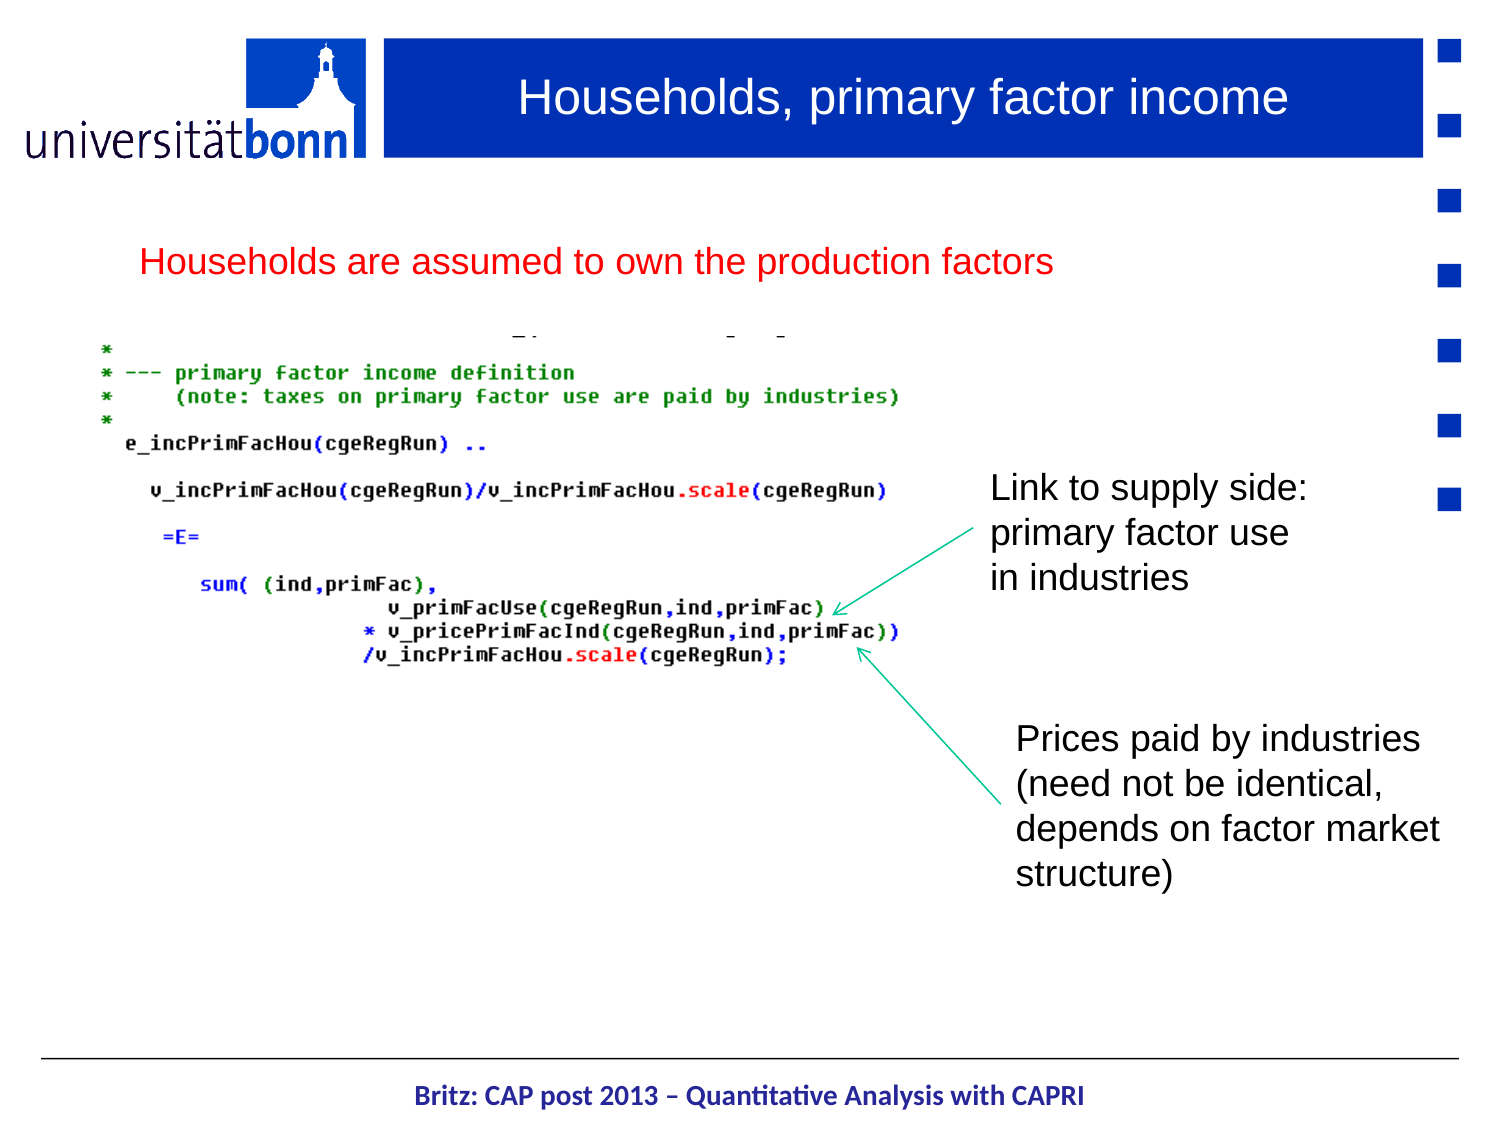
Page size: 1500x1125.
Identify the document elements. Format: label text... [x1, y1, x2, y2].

text_box Prices paid by industries (need not be identical, depends on factor market structure) [1000, 706, 1456, 902]
picture [89, 335, 1326, 671]
title Households, primary factor income [383, 38, 1424, 158]
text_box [831, 527, 974, 616]
text_box Households are assumed to own the production factors [124, 229, 1070, 290]
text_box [856, 646, 999, 806]
picture [24, 36, 368, 160]
footer Britz: CAP post 2013 – Quantitative Analysis with CAPRI [40, 1070, 1460, 1107]
